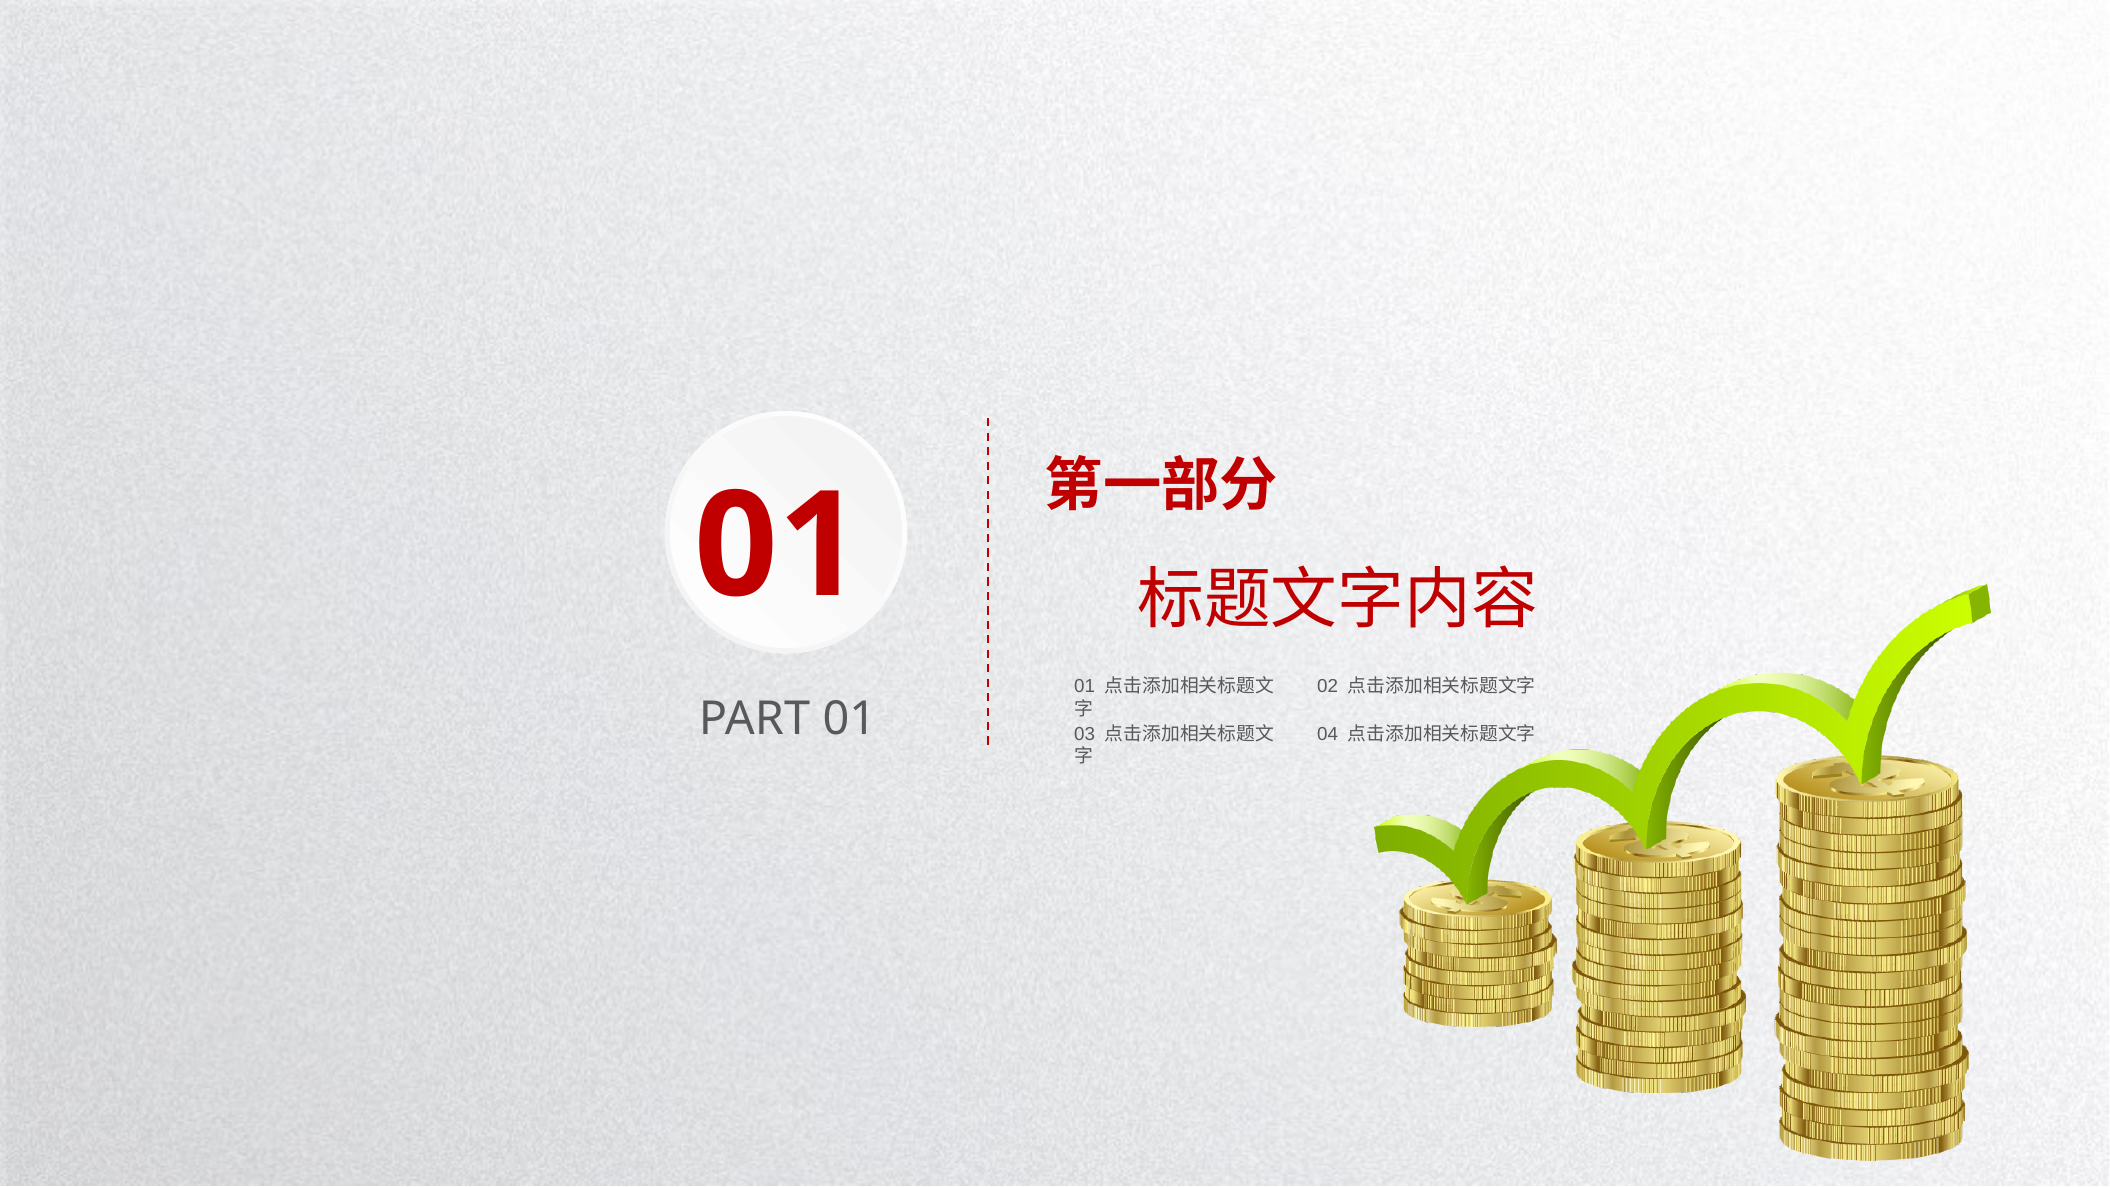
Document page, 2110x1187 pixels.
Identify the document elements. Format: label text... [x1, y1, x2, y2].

text_box 01 点击添加相关标题文字 [1060, 666, 1306, 714]
text_box 03 点击添加相关标题文字 [1060, 714, 1306, 774]
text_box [664, 410, 908, 654]
text_box 02 点击添加相关标题文字 [1303, 666, 1350, 704]
text_box PART 01 [698, 687, 908, 745]
picture [0, 0, 2110, 1186]
text_box 04 点击添加相关标题文字 [1303, 714, 1350, 751]
text_box 第一部分 标题文字内容 [1011, 439, 1568, 651]
